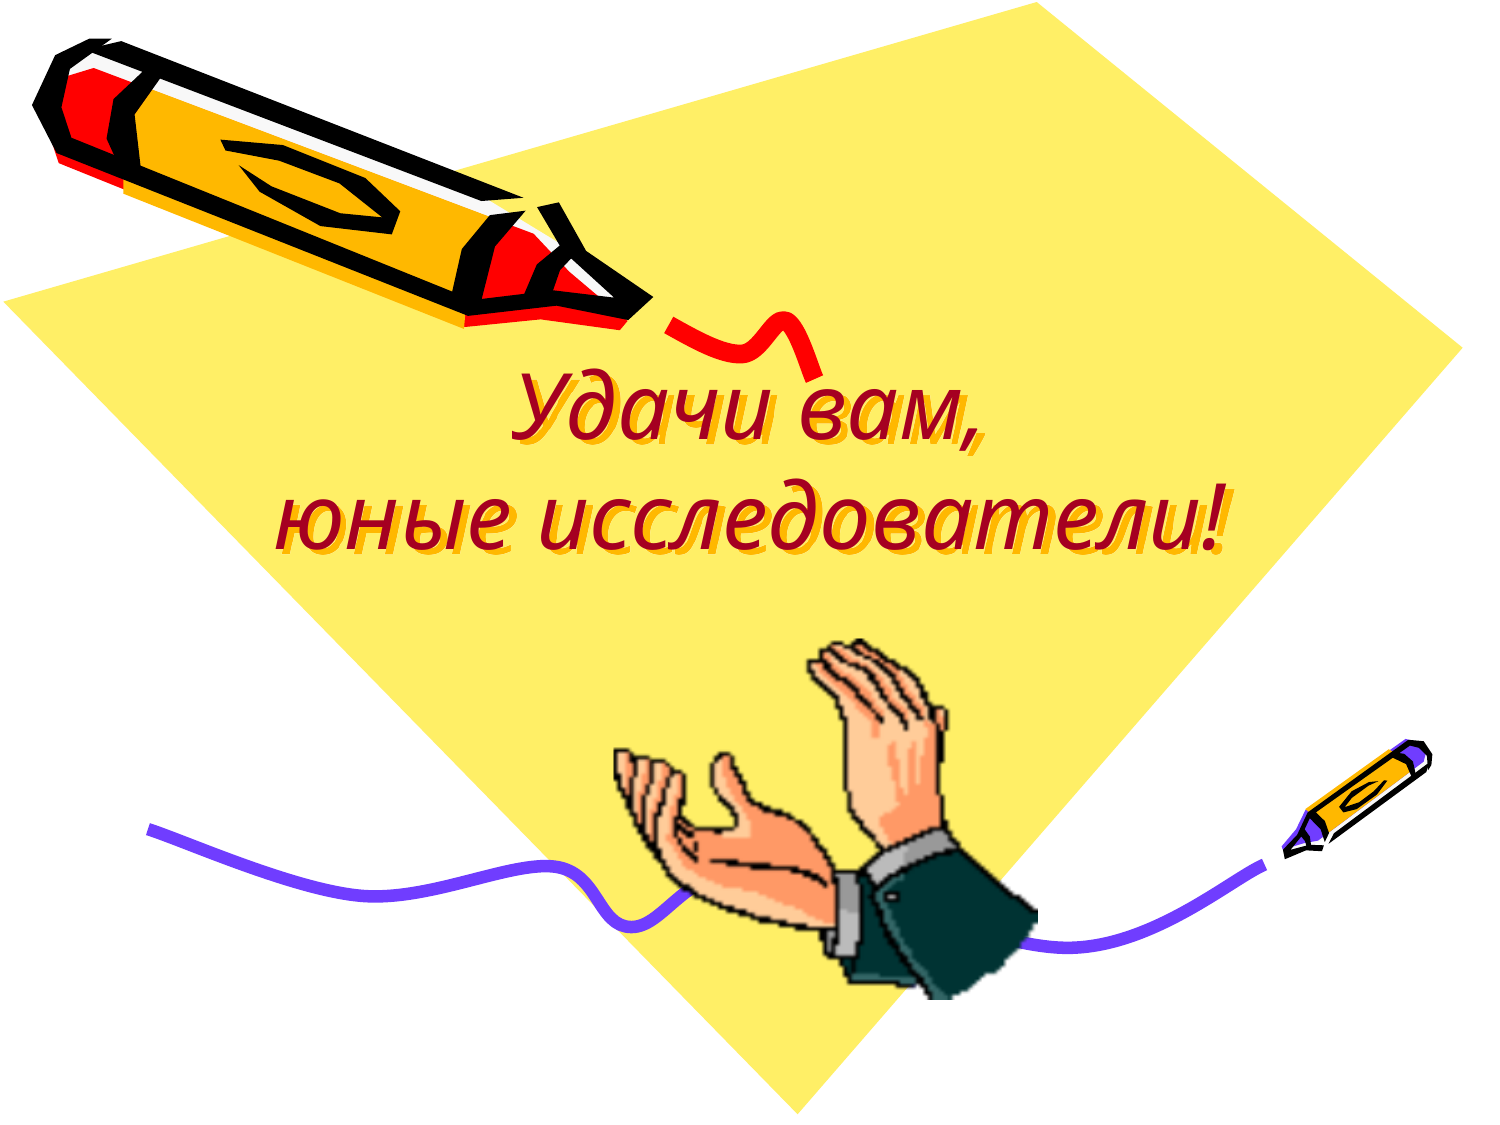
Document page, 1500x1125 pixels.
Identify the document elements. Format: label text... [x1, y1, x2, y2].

title Удачи вам, юные исследователи! [224, 124, 1276, 576]
picture [612, 637, 1038, 1001]
